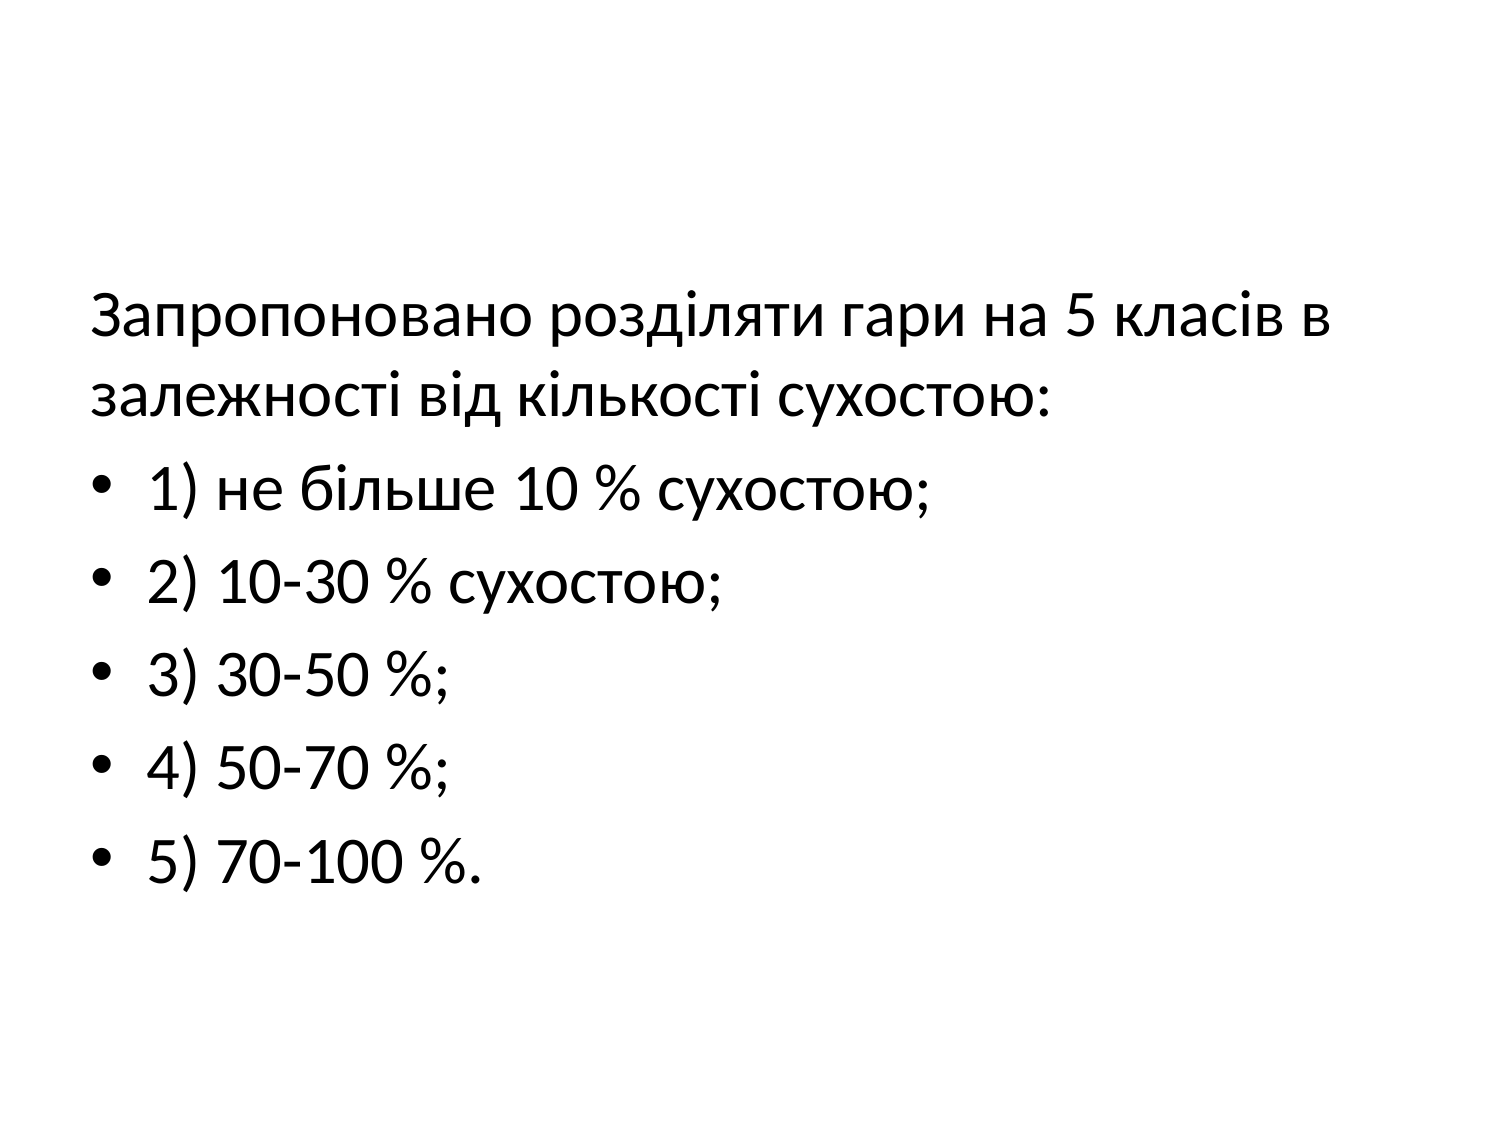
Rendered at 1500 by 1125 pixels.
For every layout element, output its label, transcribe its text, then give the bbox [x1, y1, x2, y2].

list Запропоновано розділяти гари на 5 класів в залежності від кількості сухостою: 1) не більше 10 % сухостою; 2) 10-30 % сухостою; 3) 30-50 %; 4) 50-70 %; 5) 70-100 %. [75, 262, 1425, 1005]
